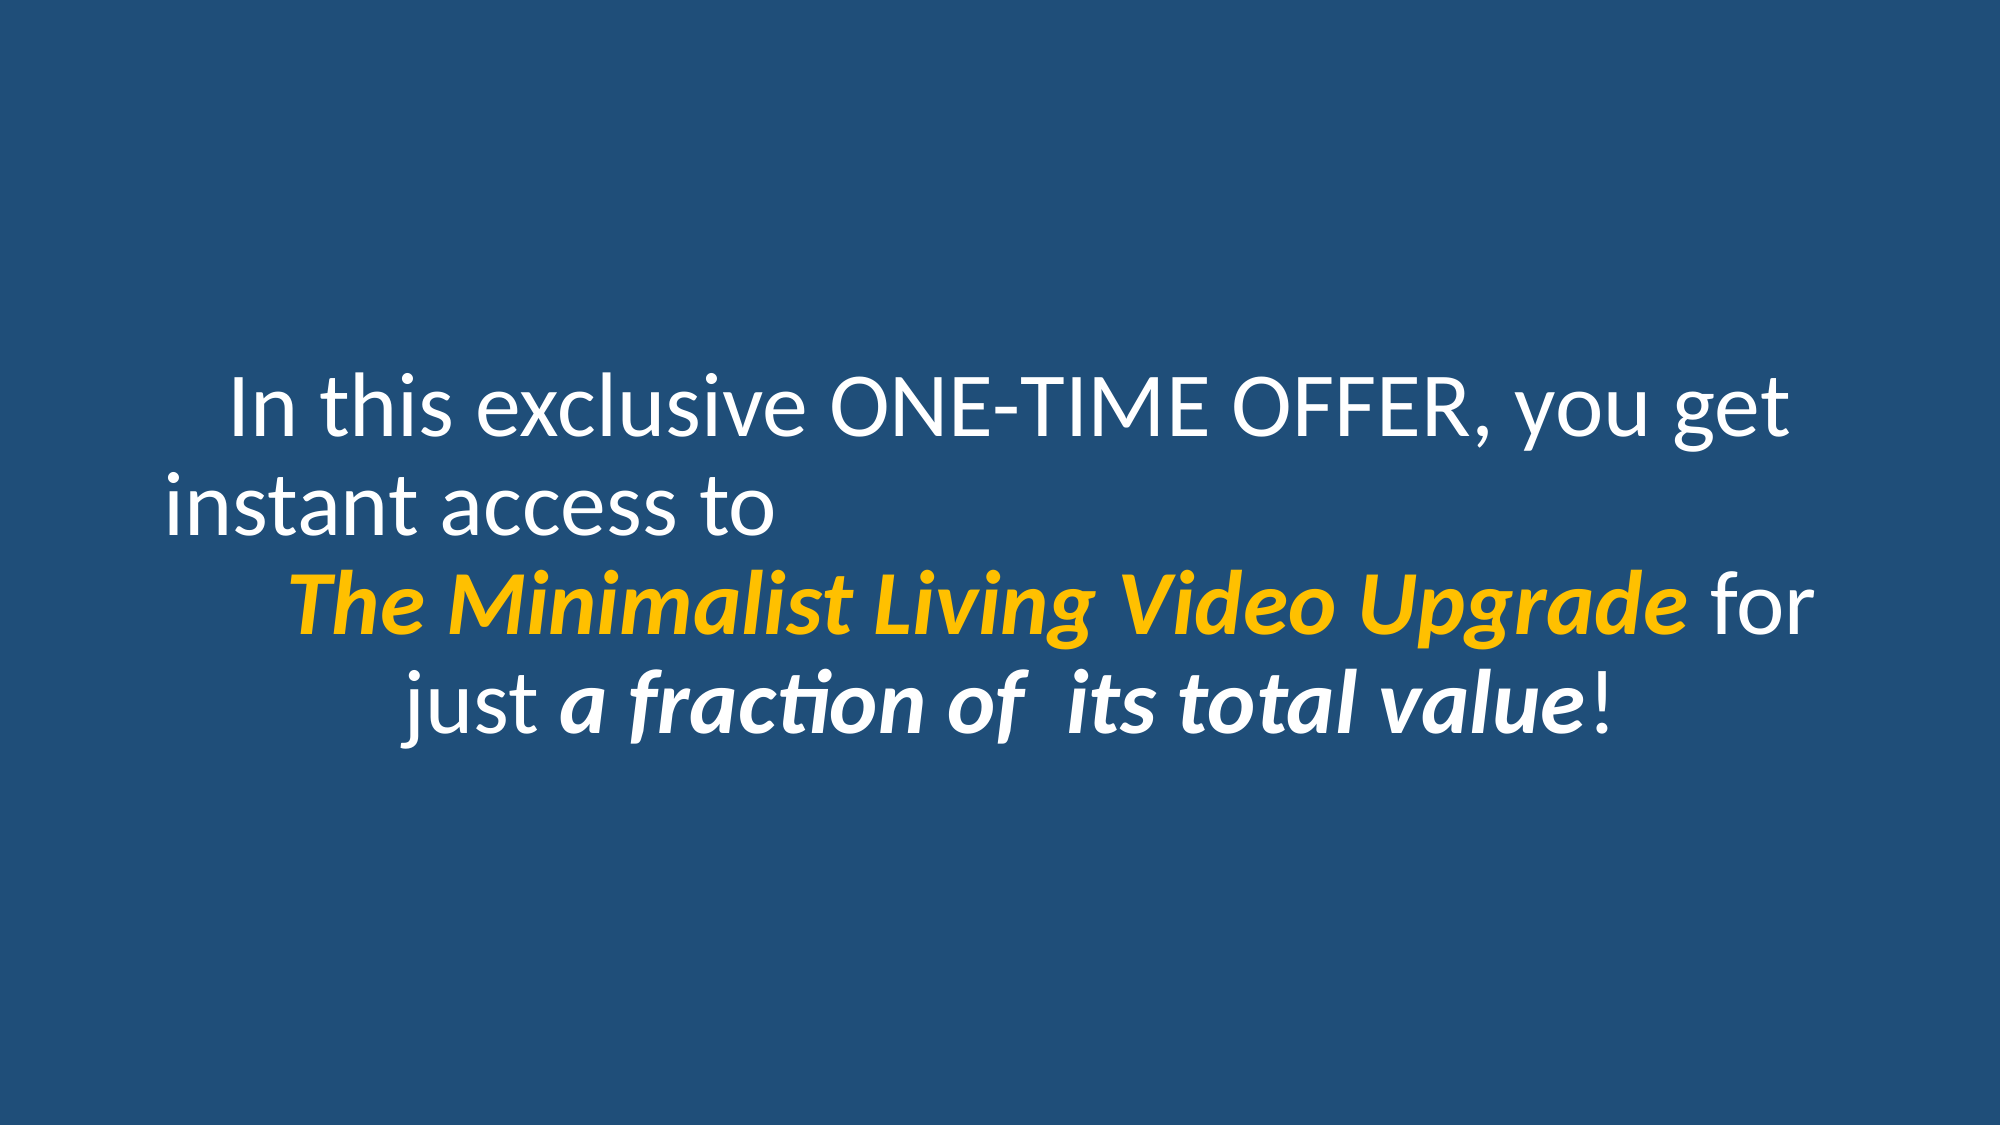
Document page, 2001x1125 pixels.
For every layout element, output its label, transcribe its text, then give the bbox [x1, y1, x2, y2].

list In this exclusive ONE-TIME OFFER, you get instant access to The Minimalist Living Video Upgrade for just a fraction of its total value! [147, 349, 1873, 923]
